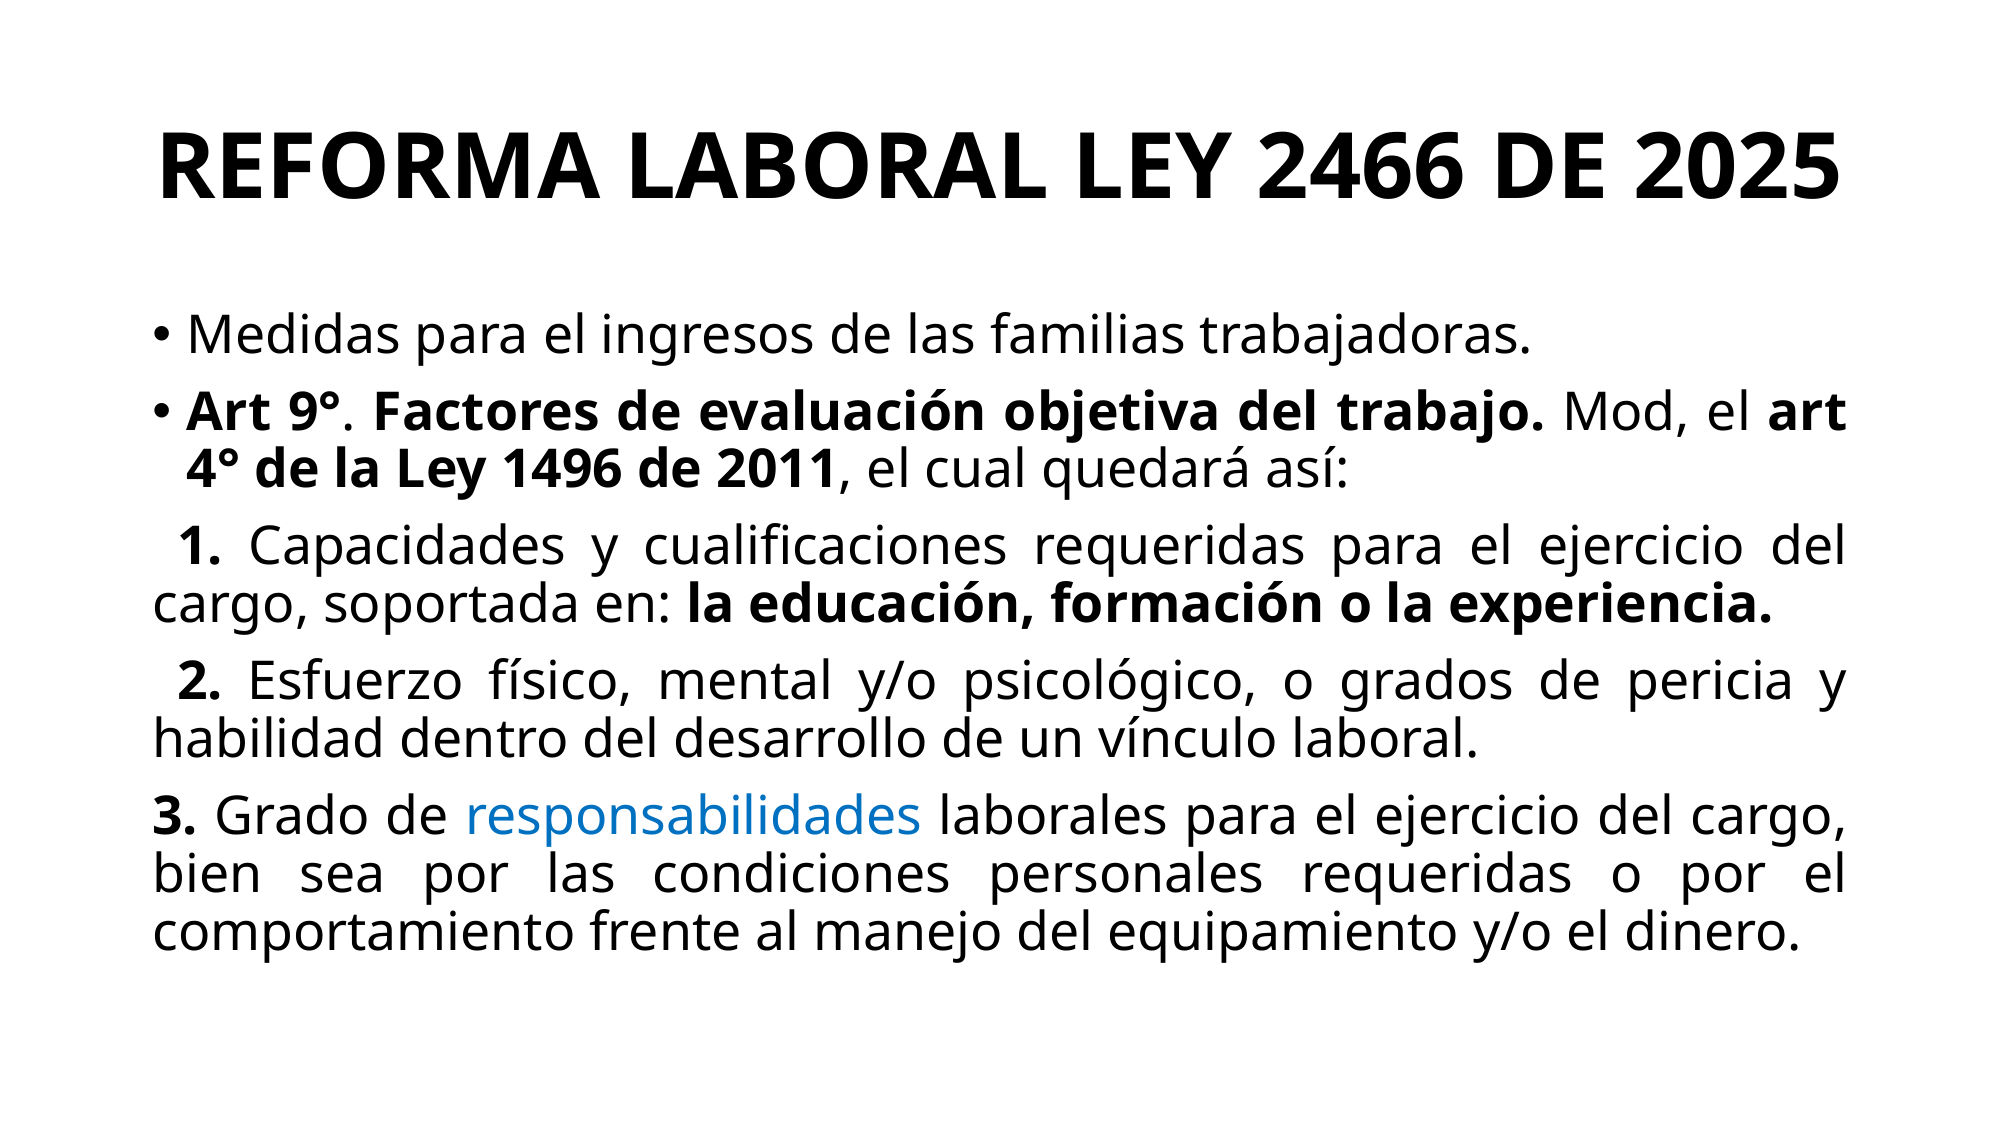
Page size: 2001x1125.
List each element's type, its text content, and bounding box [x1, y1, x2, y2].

list Medidas para el ingresos de las familias trabajadoras. Art 9°. Factores de evaluación objetiva del trabajo. Mod, el art 4° de la Ley 1496 de 2011, el cual quedará así: 1. Capacidades y cualificaciones requeridas para el ejercicio del cargo, soportada en: la educación, formación o la experiencia. 2. Esfuerzo físico, mental y/o psicológico, o grados de pericia y habilidad dentro del desarrollo de un vínculo laboral. 3. Grado de responsabilidades laborales para el ejercicio del cargo, bien sea por las condiciones personales requeridas o por el comportamiento frente al manejo del equipamiento y/o el dinero. [137, 299, 1863, 1014]
title REFORMA LABORAL LEY 2466 DE 2025 [137, 59, 1863, 278]
